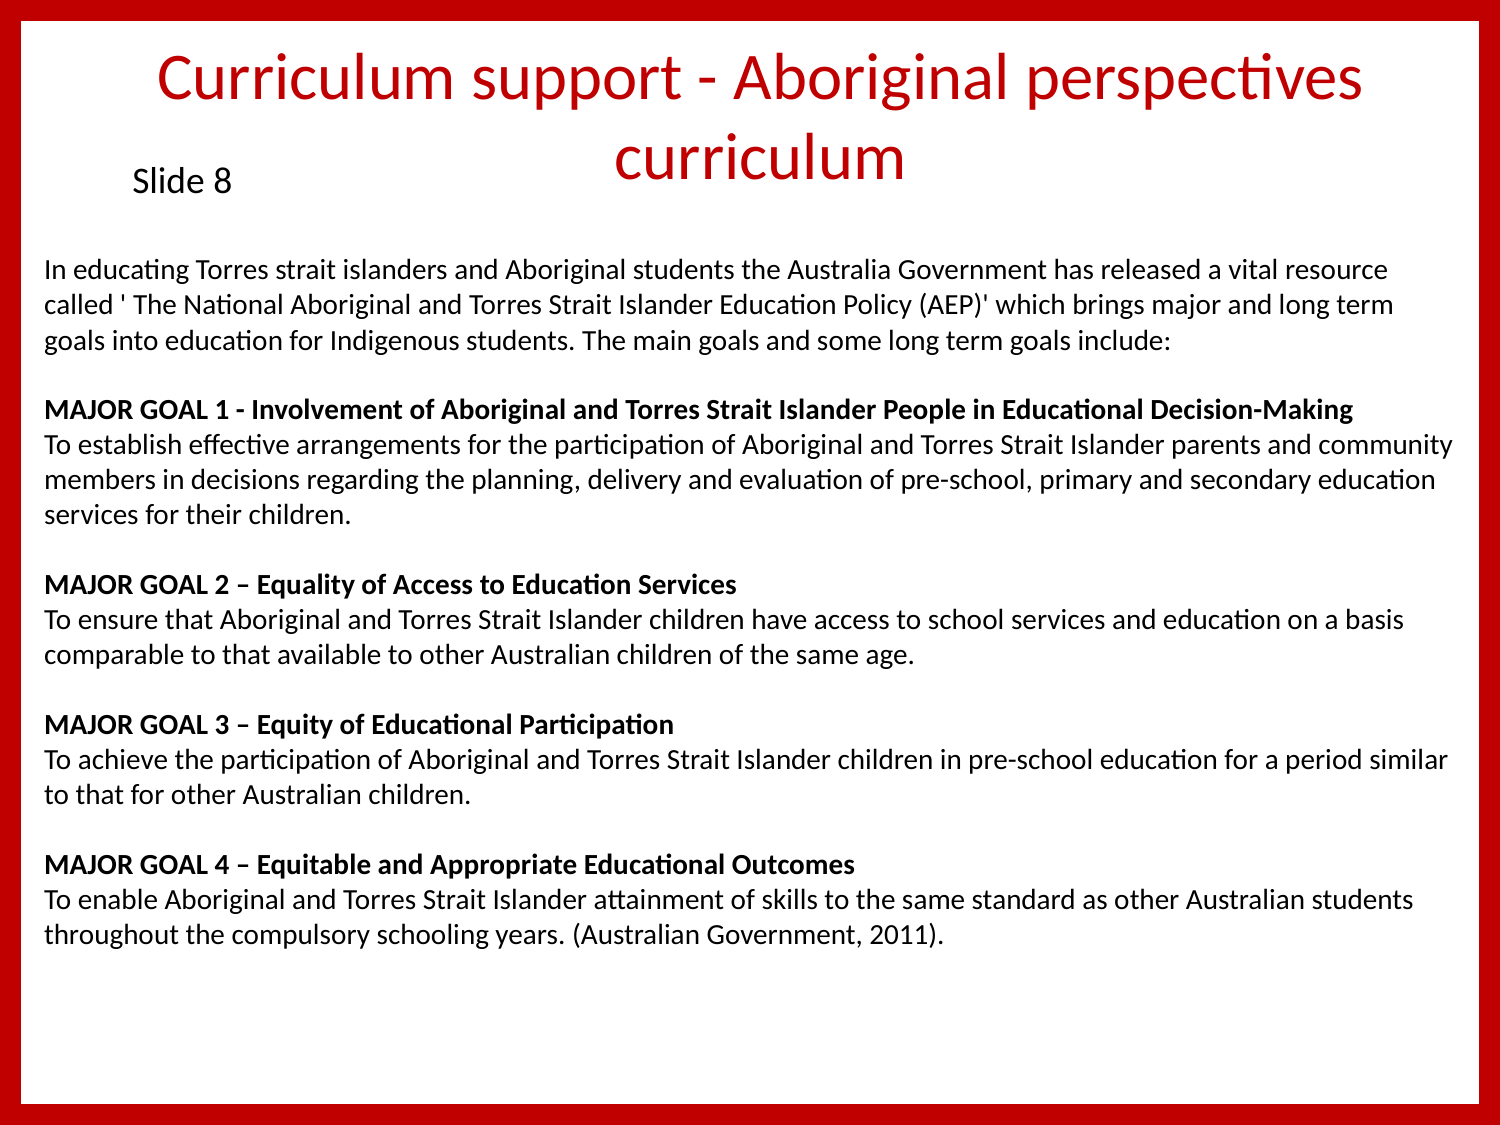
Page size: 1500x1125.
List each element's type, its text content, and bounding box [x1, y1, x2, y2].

text_box Curriculum support - Aboriginal perspectives curriculum [98, 25, 1424, 200]
text_box In educating Torres strait islanders and Aboriginal students the Australia Government has released a vital resource called ' The National Aboriginal and Torres Strait Islander Education Policy (AEP)' which brings major and long term goals into education for Indigenous students. The main goals and some long term goals include: MAJOR GOAL 1 - Involvement of Aboriginal and Torres Strait Islander People in Educational Decision-Making To establish effective arrangements for the participation of Aboriginal and Torres Strait Islander parents and community members in decisions regarding the planning, delivery and evaluation of pre-school, primary and secondary education services for their children. MAJOR GOAL 2 – Equality of Access to Education Services To ensure that Aboriginal and Torres Strait Islander children have access to school services and education on a basis comparable to that available to other Australian children of the same age. MAJOR GOAL 3 – Equity of Educational Participation To achieve the participation of Aboriginal and Torres Strait Islander children in pre-school education for a period similar to that for other Australian children. MAJOR GOAL 4 – Equitable and Appropriate Educational Outcomes To enable Aboriginal and Torres Strait Islander attainment of skills to the same standard as other Australian students throughout the compulsory schooling years. (Australian Government, 2011). [29, 243, 1471, 1048]
text_box Slide 8 [82, 148, 283, 209]
text_box [0, 0, 1500, 1125]
